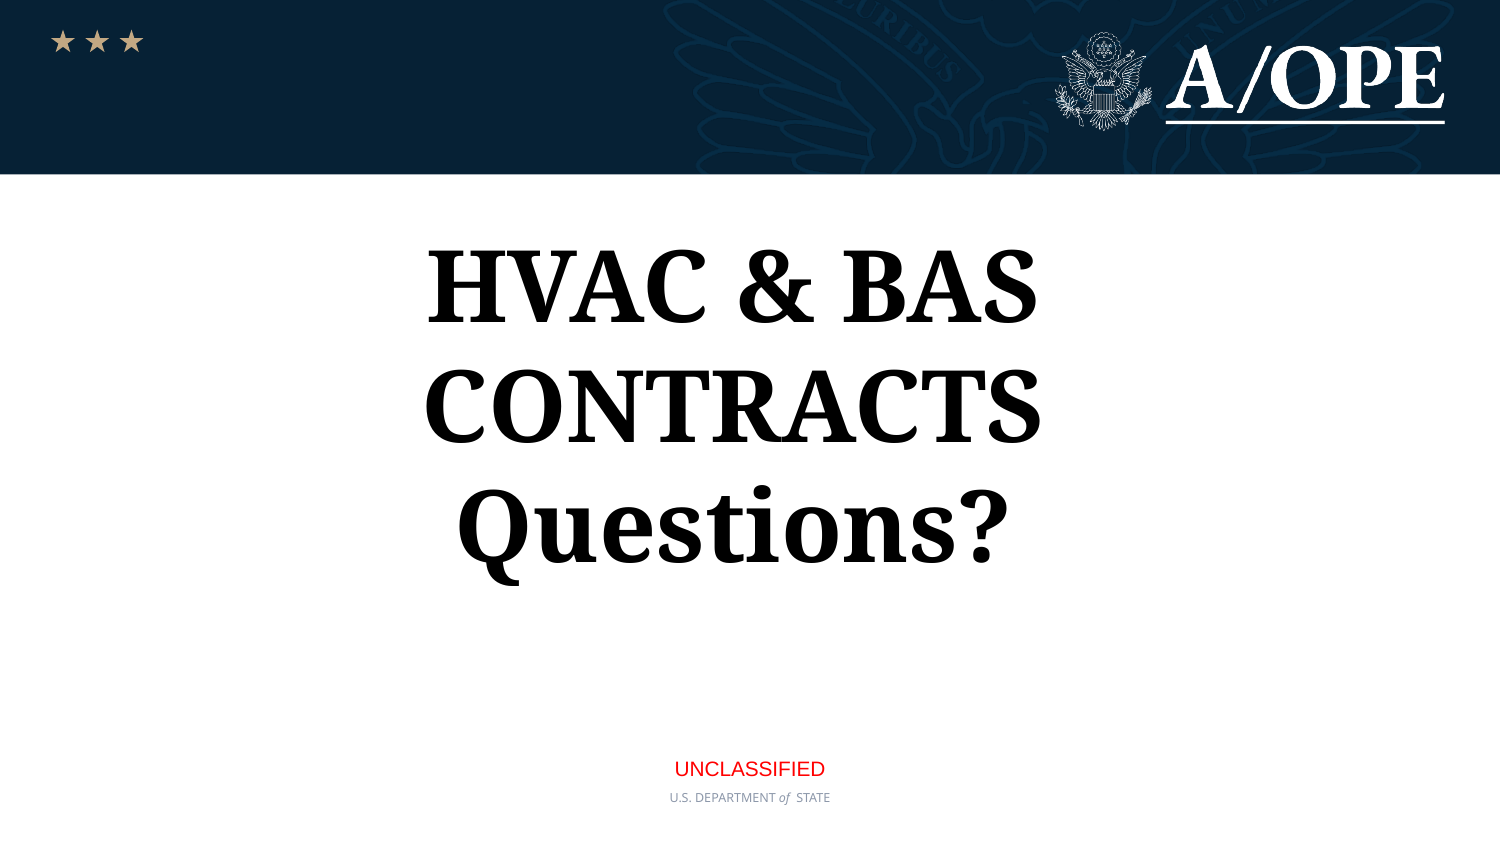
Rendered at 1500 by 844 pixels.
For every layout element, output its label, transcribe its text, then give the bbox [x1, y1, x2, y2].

picture [587, 0, 1500, 174]
title HVAC & BAS CONTRACTS Questions? [211, 67, 1256, 739]
text_box UNCLASSIFIED [659, 747, 841, 788]
